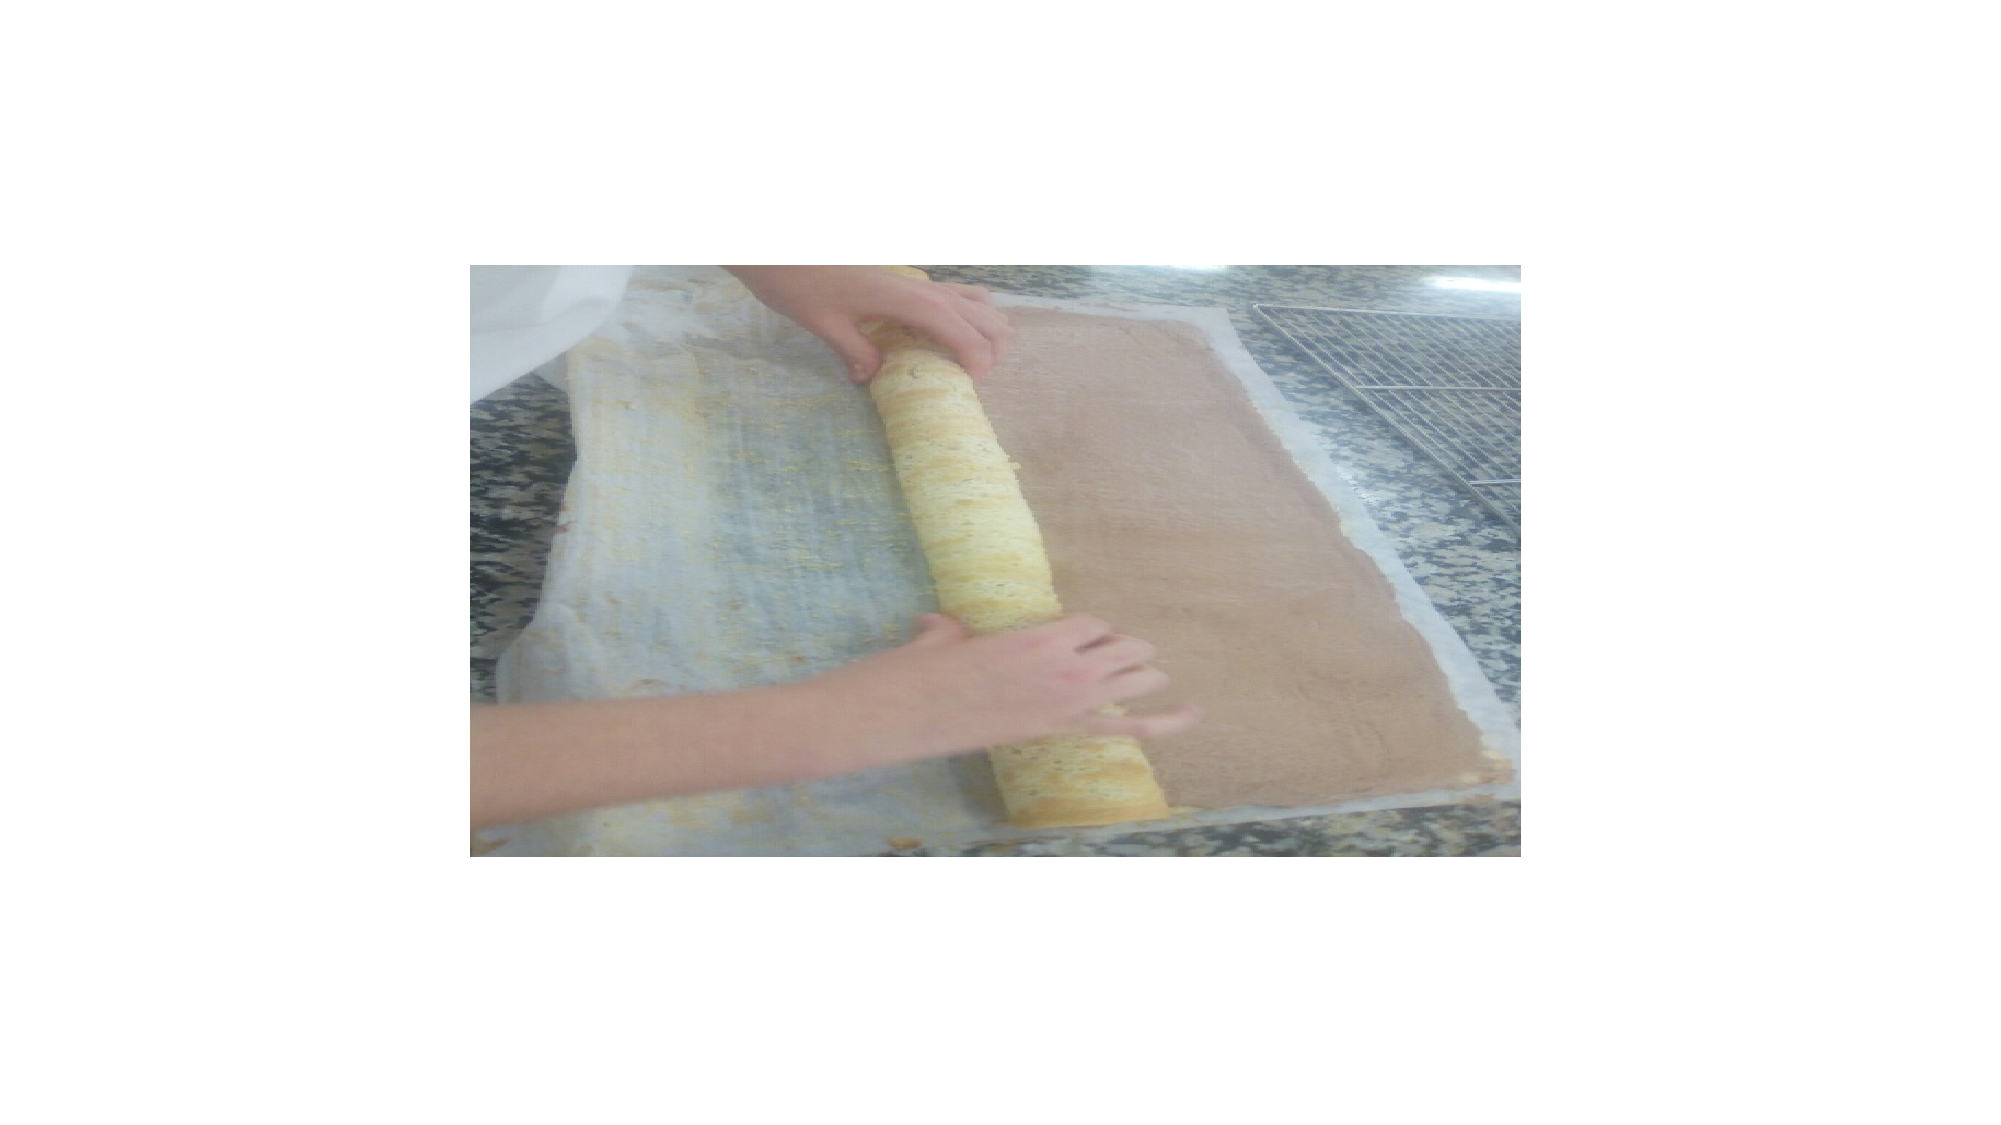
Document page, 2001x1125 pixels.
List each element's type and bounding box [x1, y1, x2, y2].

picture [470, 265, 1521, 857]
